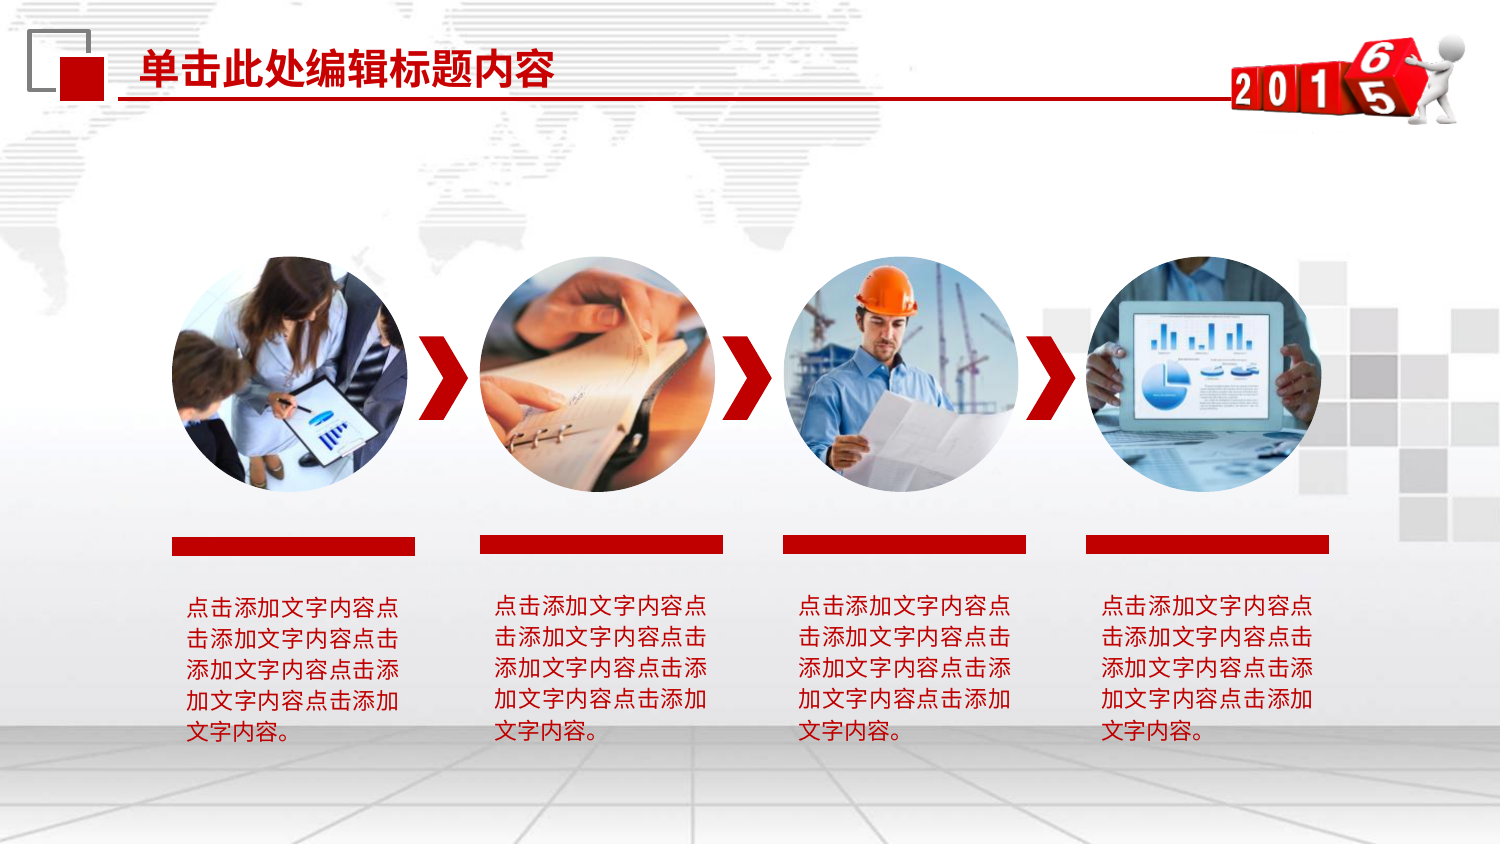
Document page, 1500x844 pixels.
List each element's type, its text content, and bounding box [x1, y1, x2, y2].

text_box [1085, 256, 1322, 492]
picture [0, 0, 1500, 844]
text_box [1026, 336, 1076, 420]
text_box [479, 256, 716, 492]
text_box [418, 336, 469, 420]
text_box 点击添加文字内容点击添加文字内容点击添加文字内容点击添加文字内容点击添加文字内容。 [783, 580, 1027, 752]
text_box [783, 256, 1019, 492]
text_box 单击此处编辑标题内容 [123, 35, 1093, 94]
text_box 点击添加文字内容点击添加文字内容点击添加文字内容点击添加文字内容点击添加文字内容。 [1086, 580, 1329, 752]
text_box [722, 336, 772, 420]
text_box 点击添加文字内容点击添加文字内容点击添加文字内容点击添加文字内容点击添加文字内容。 [479, 580, 723, 752]
text_box 点击添加文字内容点击添加文字内容点击添加文字内容点击添加文字内容点击添加文字内容。 [171, 581, 415, 753]
text_box [171, 256, 408, 492]
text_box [29, 30, 107, 104]
